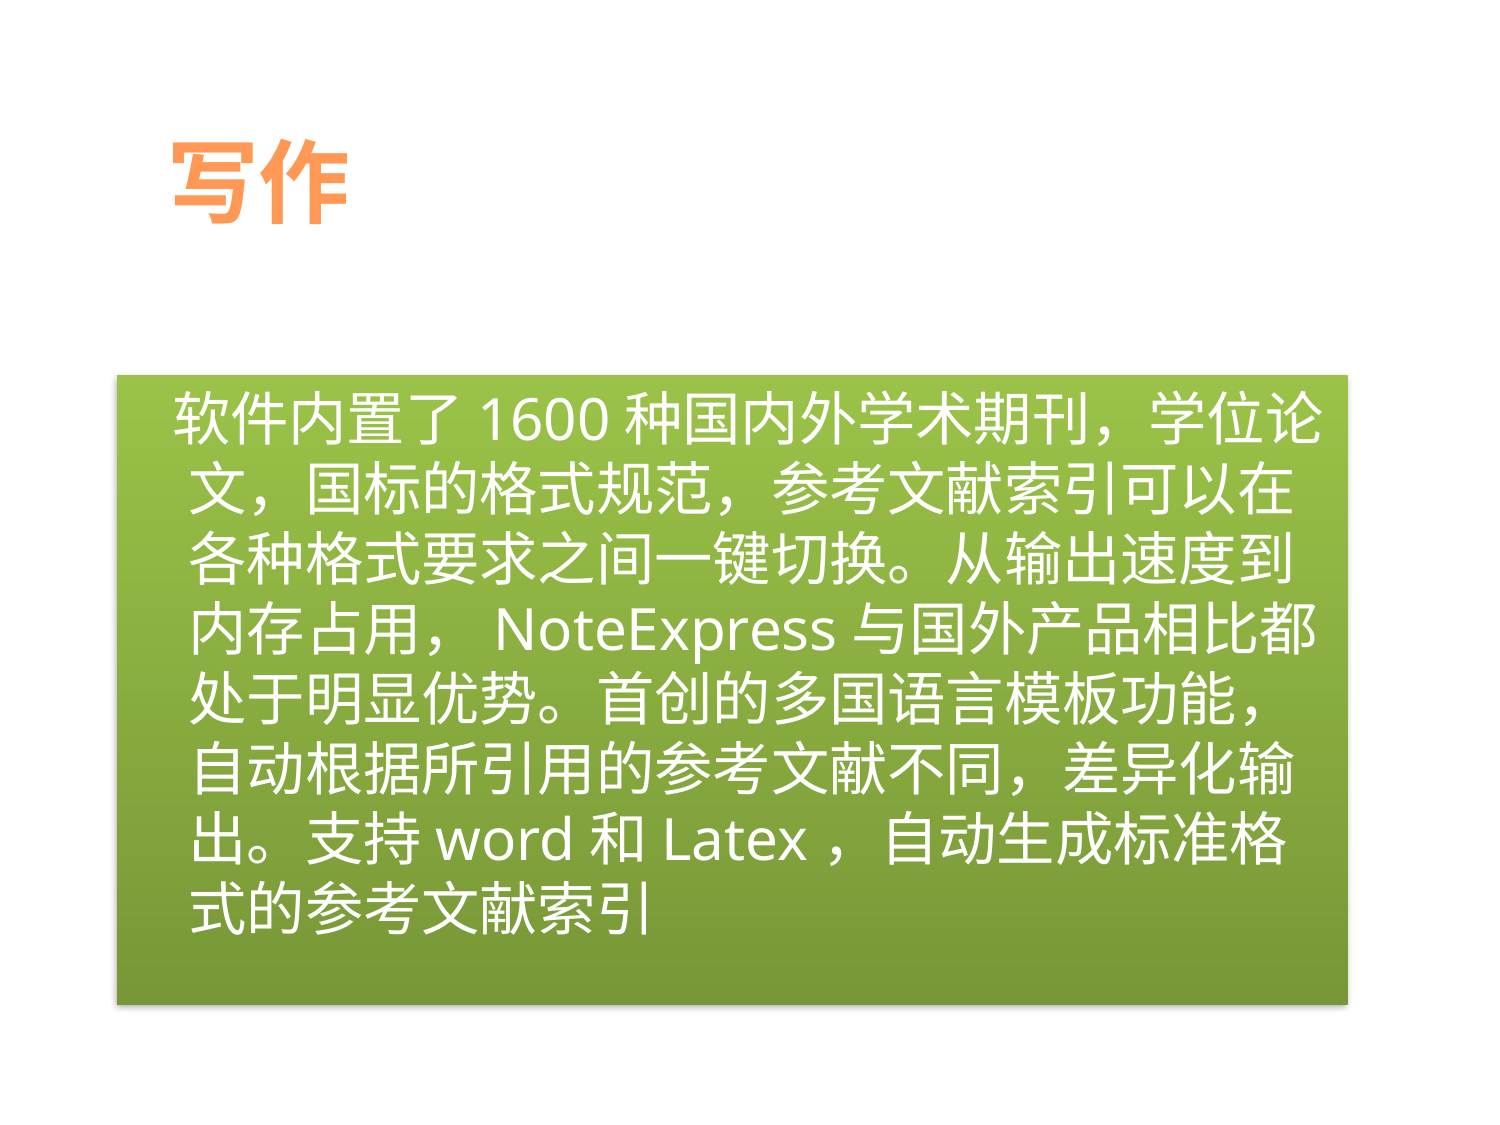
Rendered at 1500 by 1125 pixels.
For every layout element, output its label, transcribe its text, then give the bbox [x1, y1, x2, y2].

list 软件内置了1600种国内外学术期刊，学位论文，国标的格式规范，参考文献索引可以在各种格式要求之间一键切换。从输出速度到内存占用，NoteExpress与国外产品相比都处于明显优势。首创的多国语言模板功能，自动根据所引用的参考文献不同，差异化输出。支持word和Latex，自动生成标准格式的参考文献索引 [117, 375, 1348, 1005]
text_box 写作 [152, 117, 516, 242]
